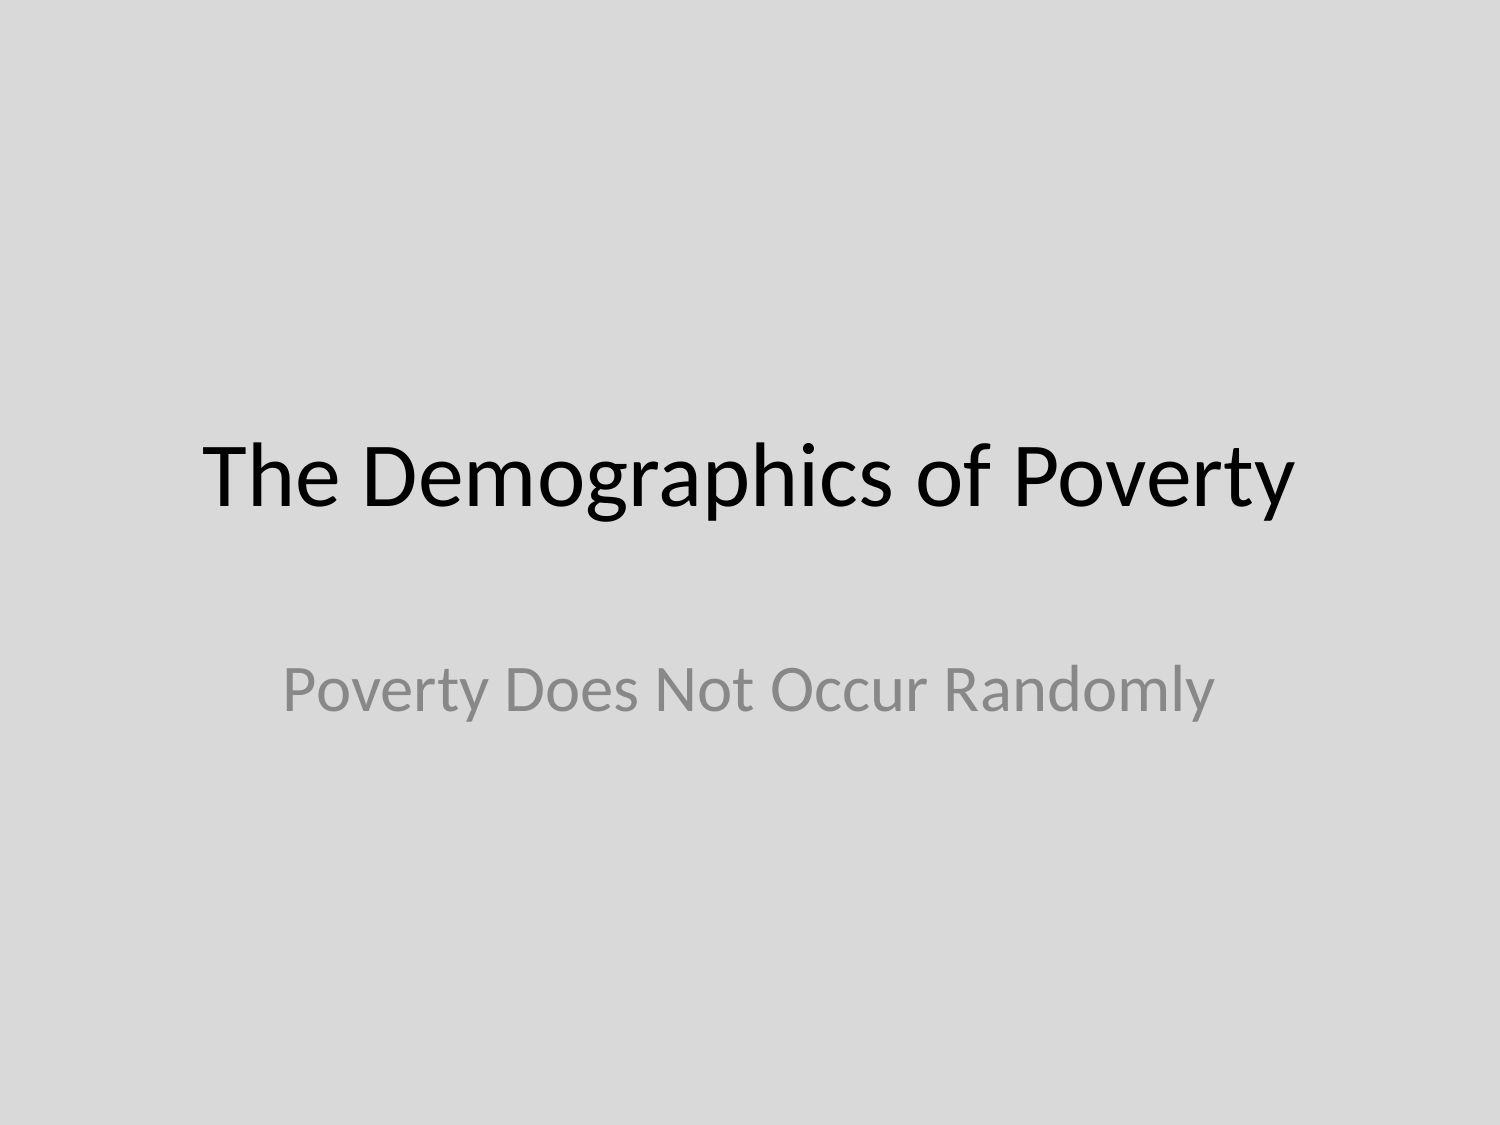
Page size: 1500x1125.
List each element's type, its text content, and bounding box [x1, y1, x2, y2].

subtitle Poverty Does Not Occur Randomly [225, 637, 1275, 925]
title The Demographics of Poverty [112, 349, 1388, 591]
